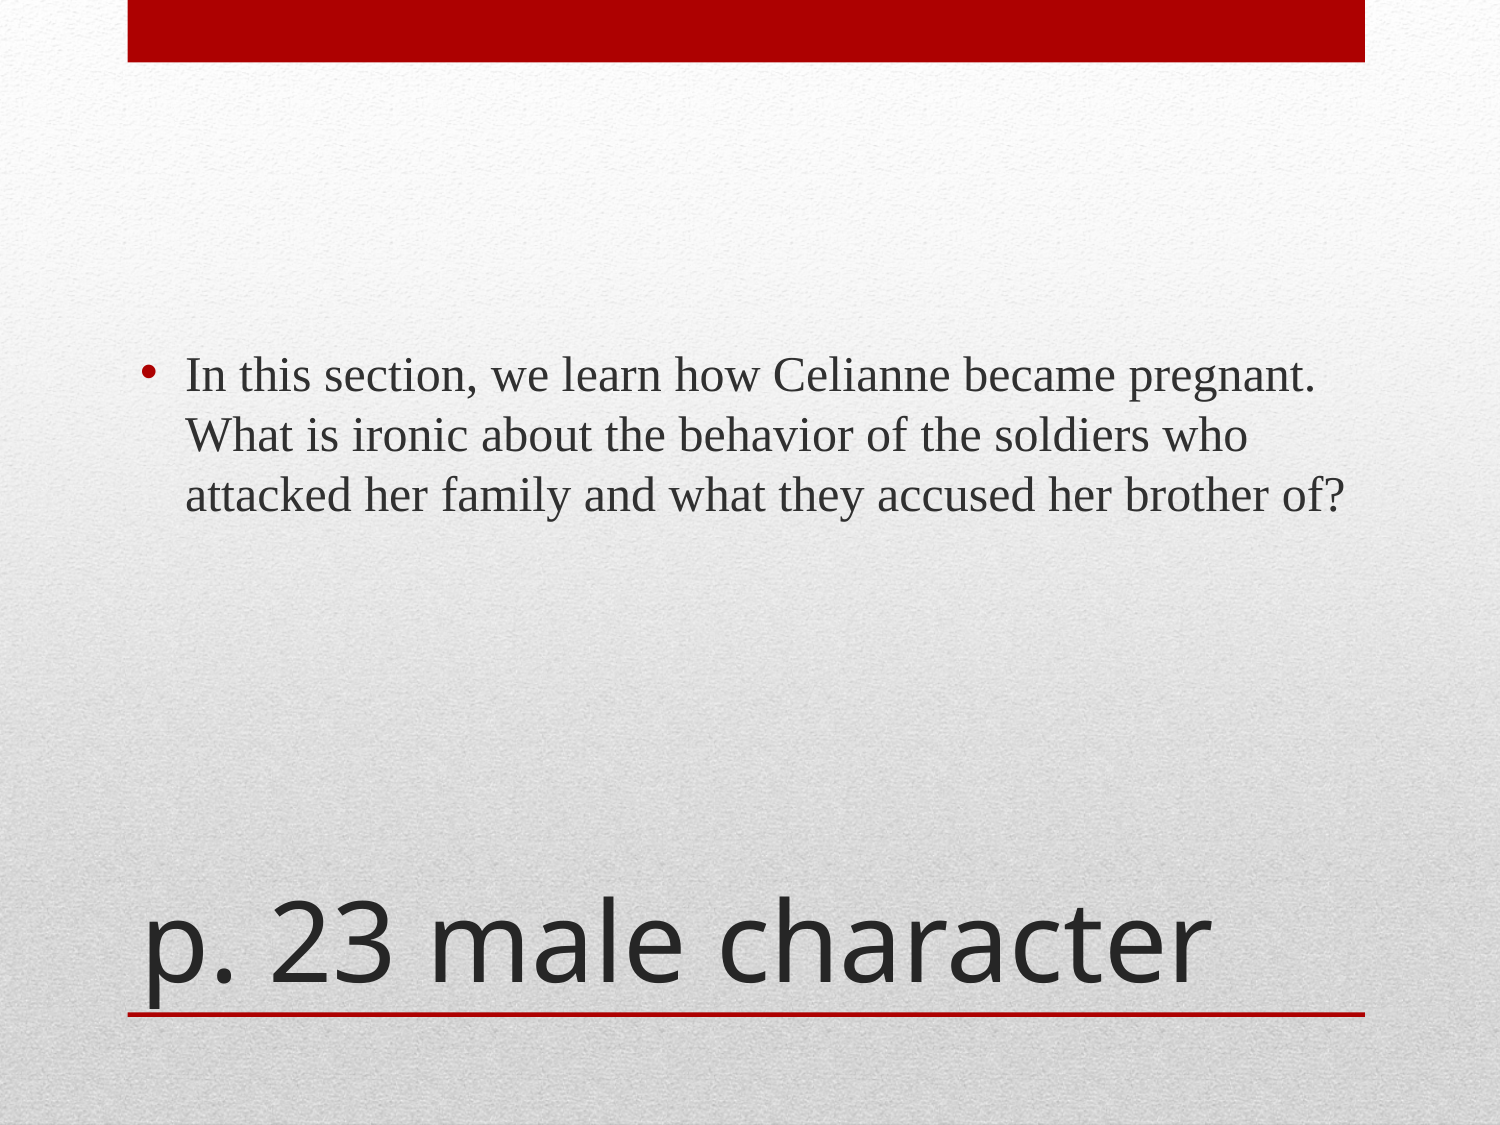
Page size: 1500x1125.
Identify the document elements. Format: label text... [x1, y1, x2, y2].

title p. 23 male character [125, 750, 1238, 1013]
list In this section, we learn how Celianne became pregnant. What is ironic about the behavior of the soldiers who attacked her family and what they accused her brother of? [125, 112, 1363, 750]
